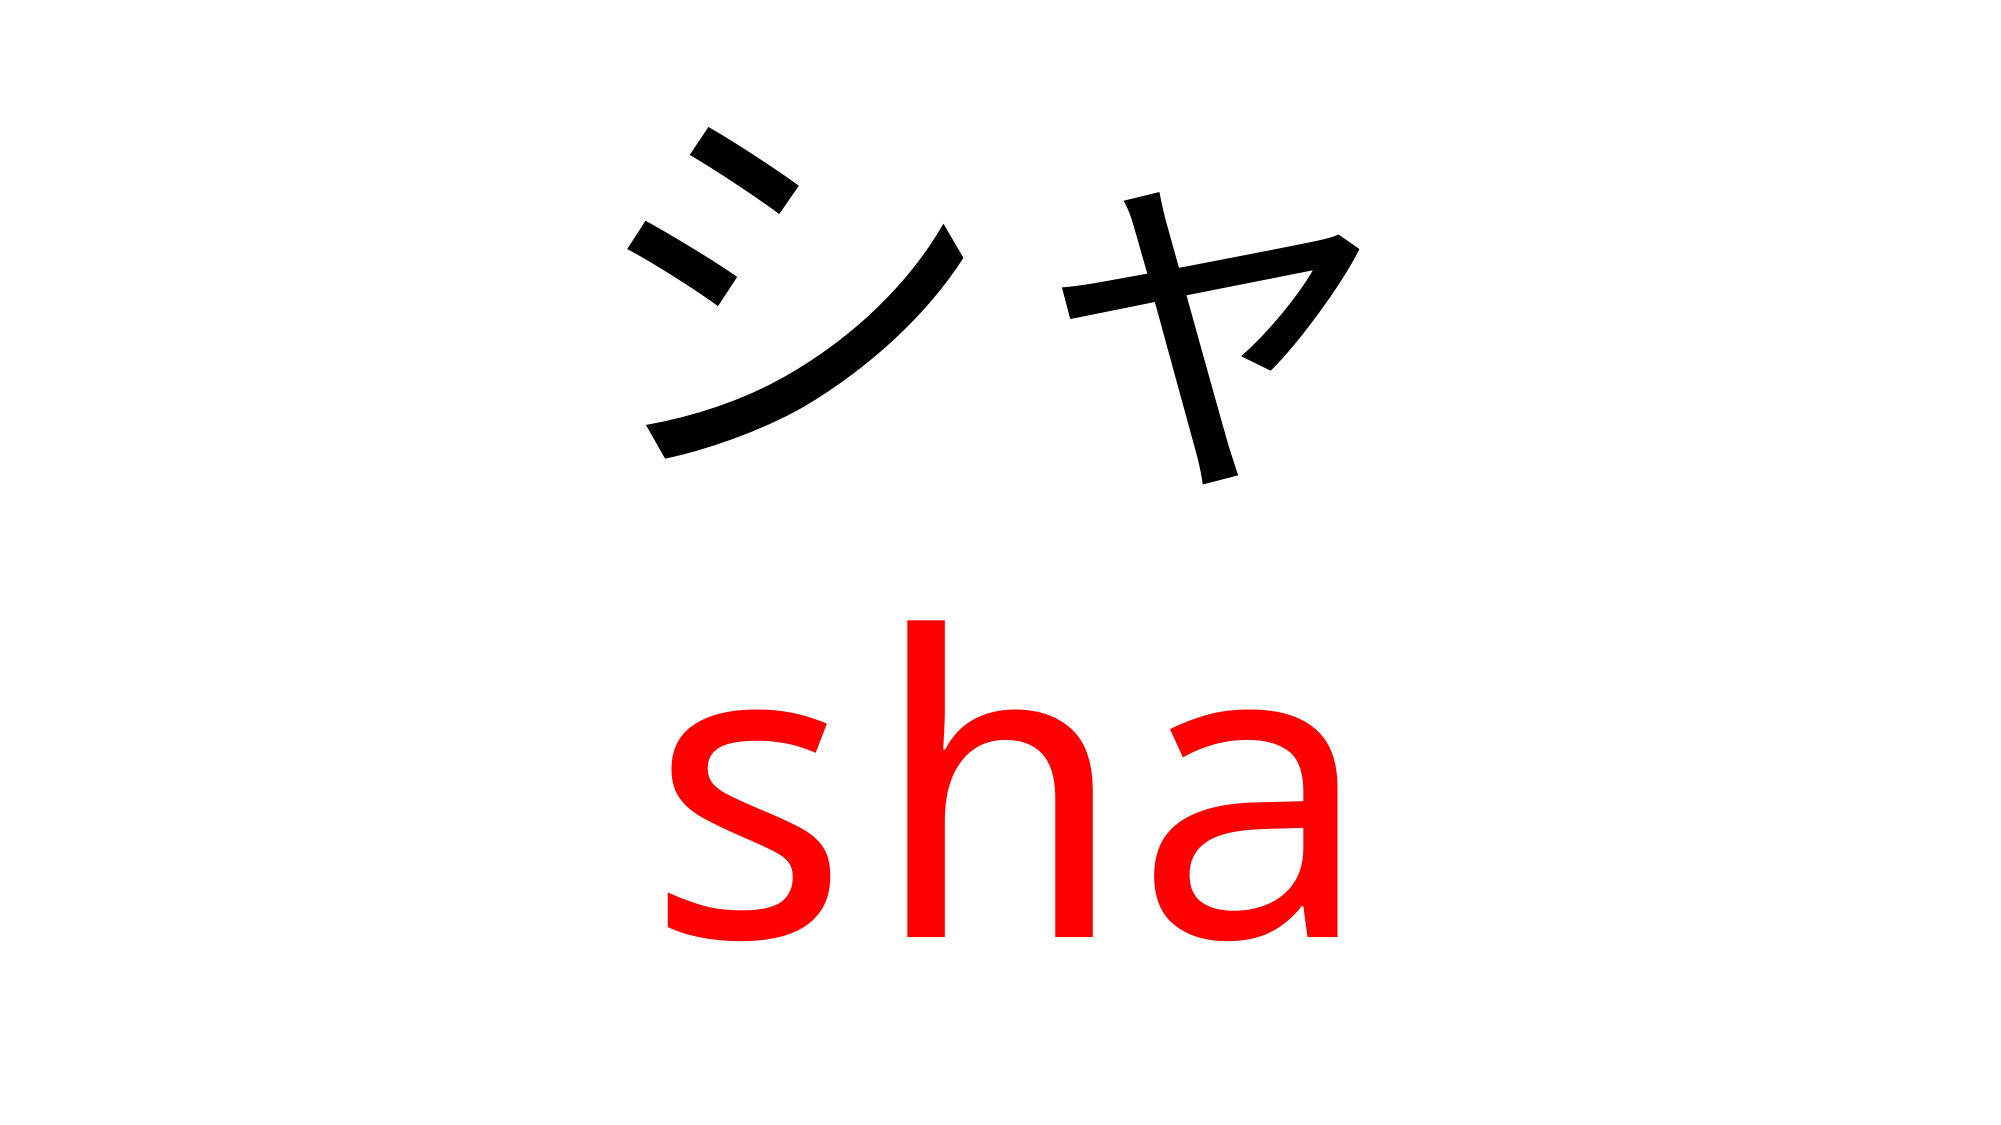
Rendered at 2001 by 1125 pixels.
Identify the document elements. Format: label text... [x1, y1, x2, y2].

title シャ [249, 71, 1750, 545]
text_box sha [249, 562, 1750, 1036]
